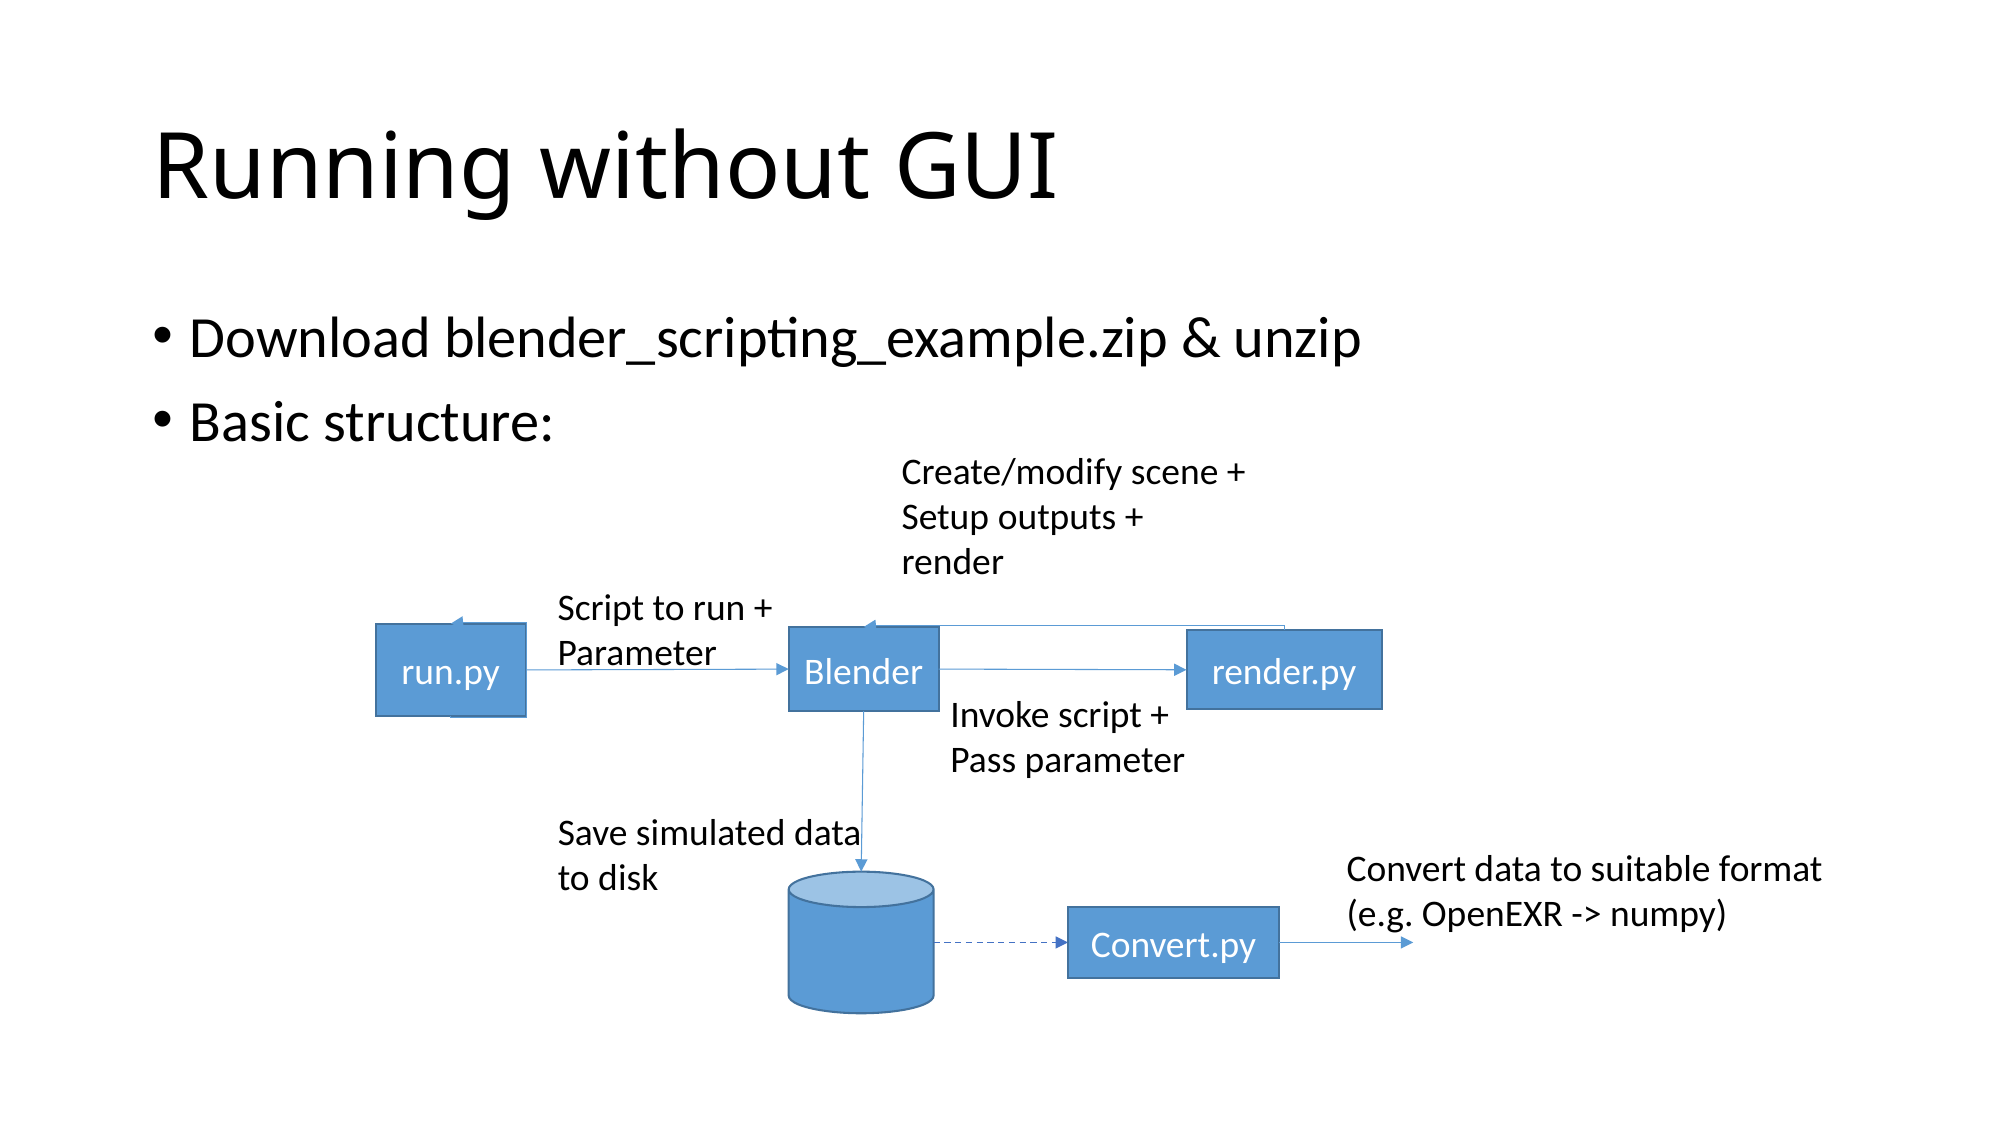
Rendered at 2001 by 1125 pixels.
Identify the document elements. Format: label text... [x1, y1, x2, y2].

text_box Script to run + Parameter [542, 575, 788, 669]
text_box Save simulated data to disk [543, 800, 877, 905]
text_box Invoke script + Pass parameter [935, 682, 1072, 788]
text_box [787, 871, 935, 1015]
text_box Create/modify scene + Setup outputs + render [886, 439, 1072, 590]
text_box run.py [375, 623, 526, 717]
text_box Convert data to suitable format (e.g. OpenEXR -> numpy) [1331, 836, 1838, 942]
text_box Invoke script + Pass parameter [1076, 682, 1201, 788]
text_box Create/modify scene + Setup outputs + render [1076, 439, 1262, 590]
text_box Convert.py [1067, 906, 1280, 979]
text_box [1072, 418, 1076, 839]
text_box render.py [1186, 629, 1383, 710]
text_box Script to run + Parameter [542, 670, 788, 681]
list Download blender_scripting_example.zip & unzip Basic structure: [137, 299, 1863, 1014]
text_box Blender [788, 626, 940, 712]
title Running without GUI [137, 59, 1863, 278]
